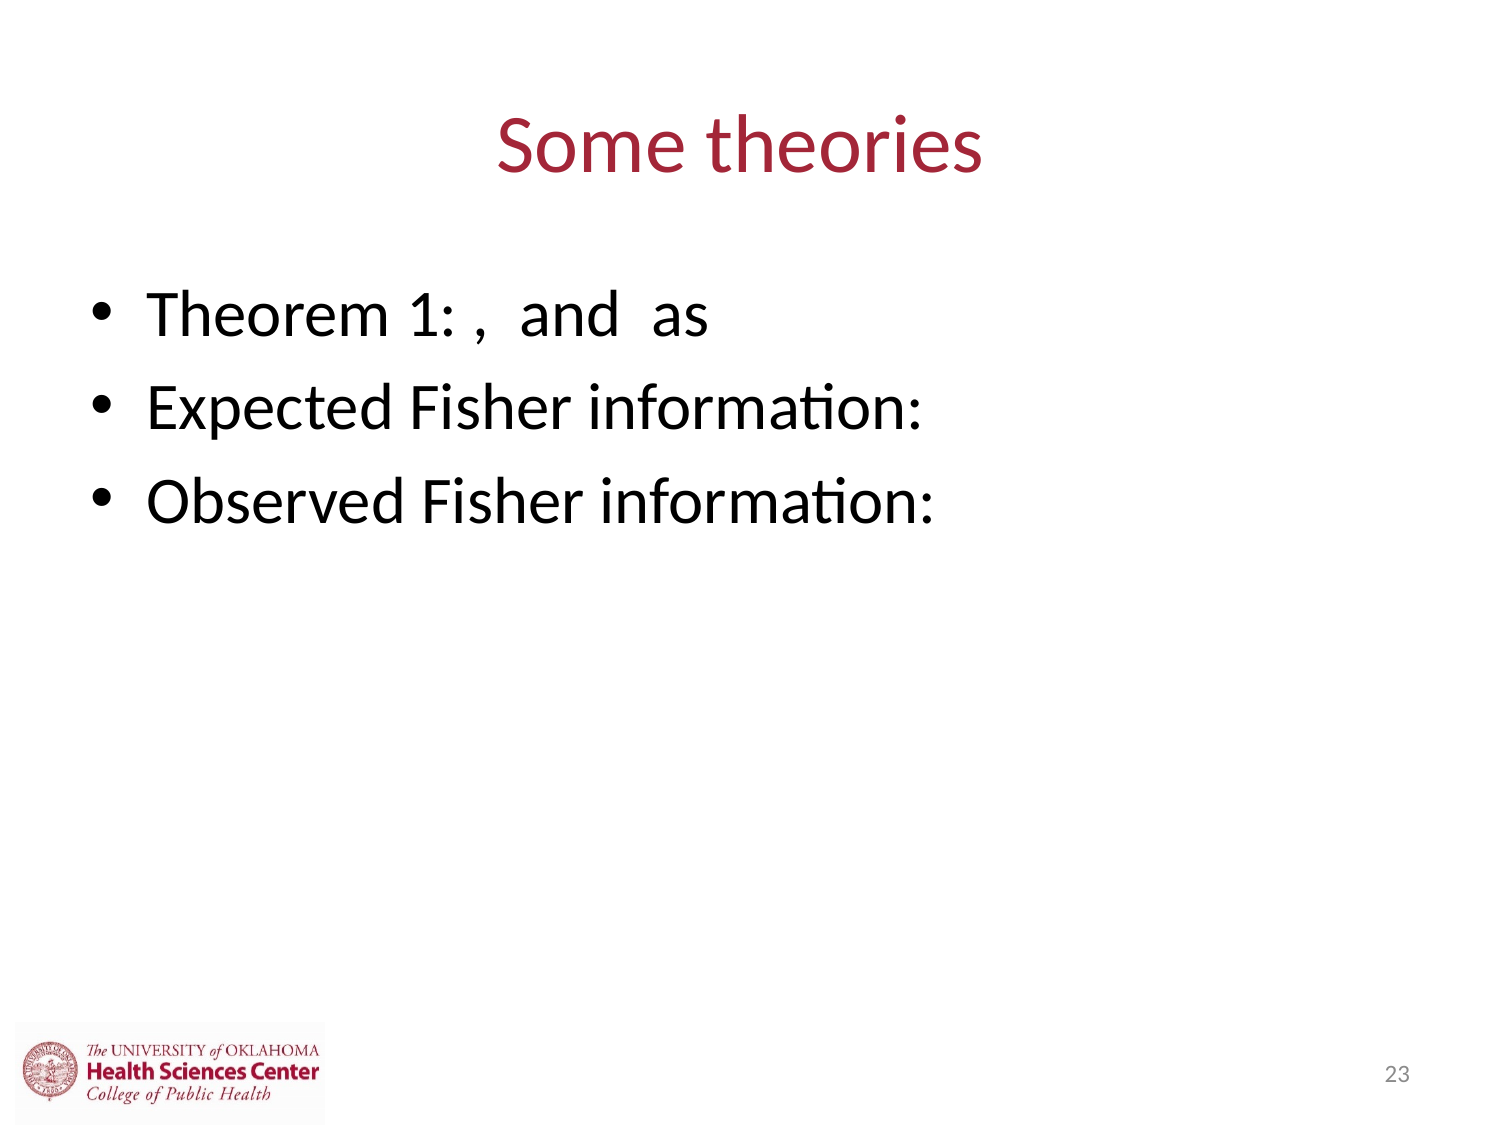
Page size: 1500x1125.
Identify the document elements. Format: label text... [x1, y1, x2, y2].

picture [15, 1022, 325, 1125]
title Some theories [75, 45, 1425, 233]
slide_number 23 [1074, 1042, 1425, 1103]
